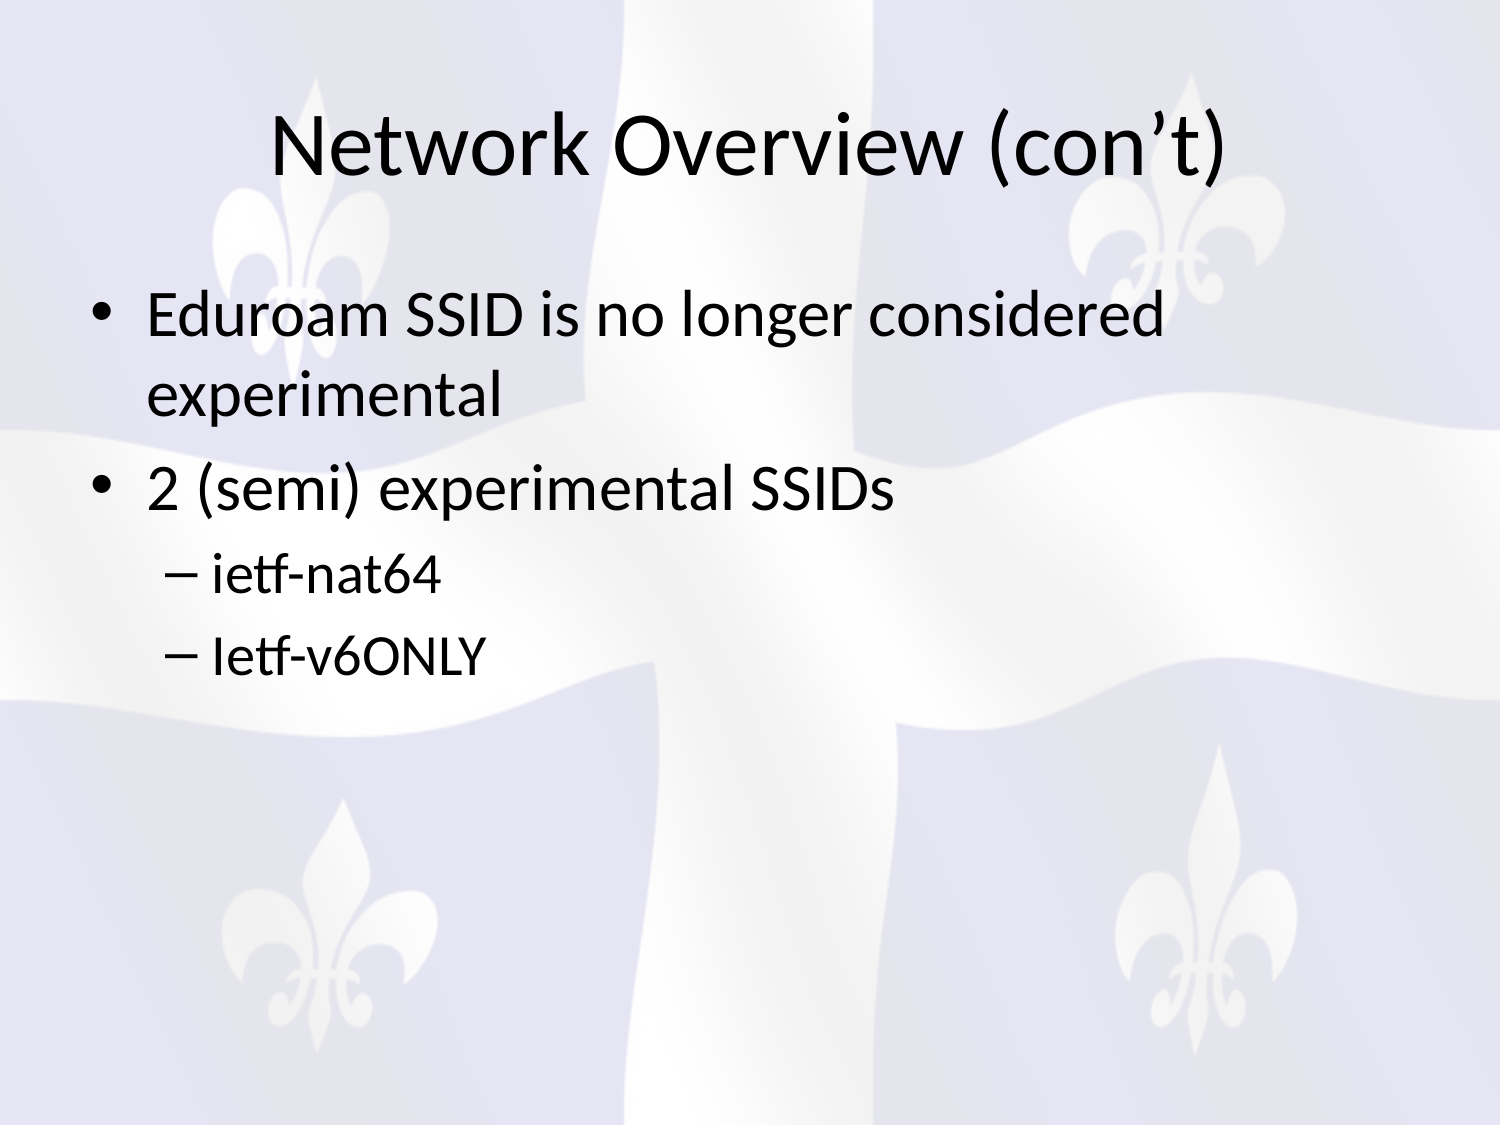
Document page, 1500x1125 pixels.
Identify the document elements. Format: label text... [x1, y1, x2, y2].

list Eduroam SSID is no longer considered experimental 2 (semi) experimental SSIDs ietf-nat64 Ietf-v6ONLY [75, 262, 1425, 1005]
title Network Overview (con’t) [75, 45, 1425, 233]
